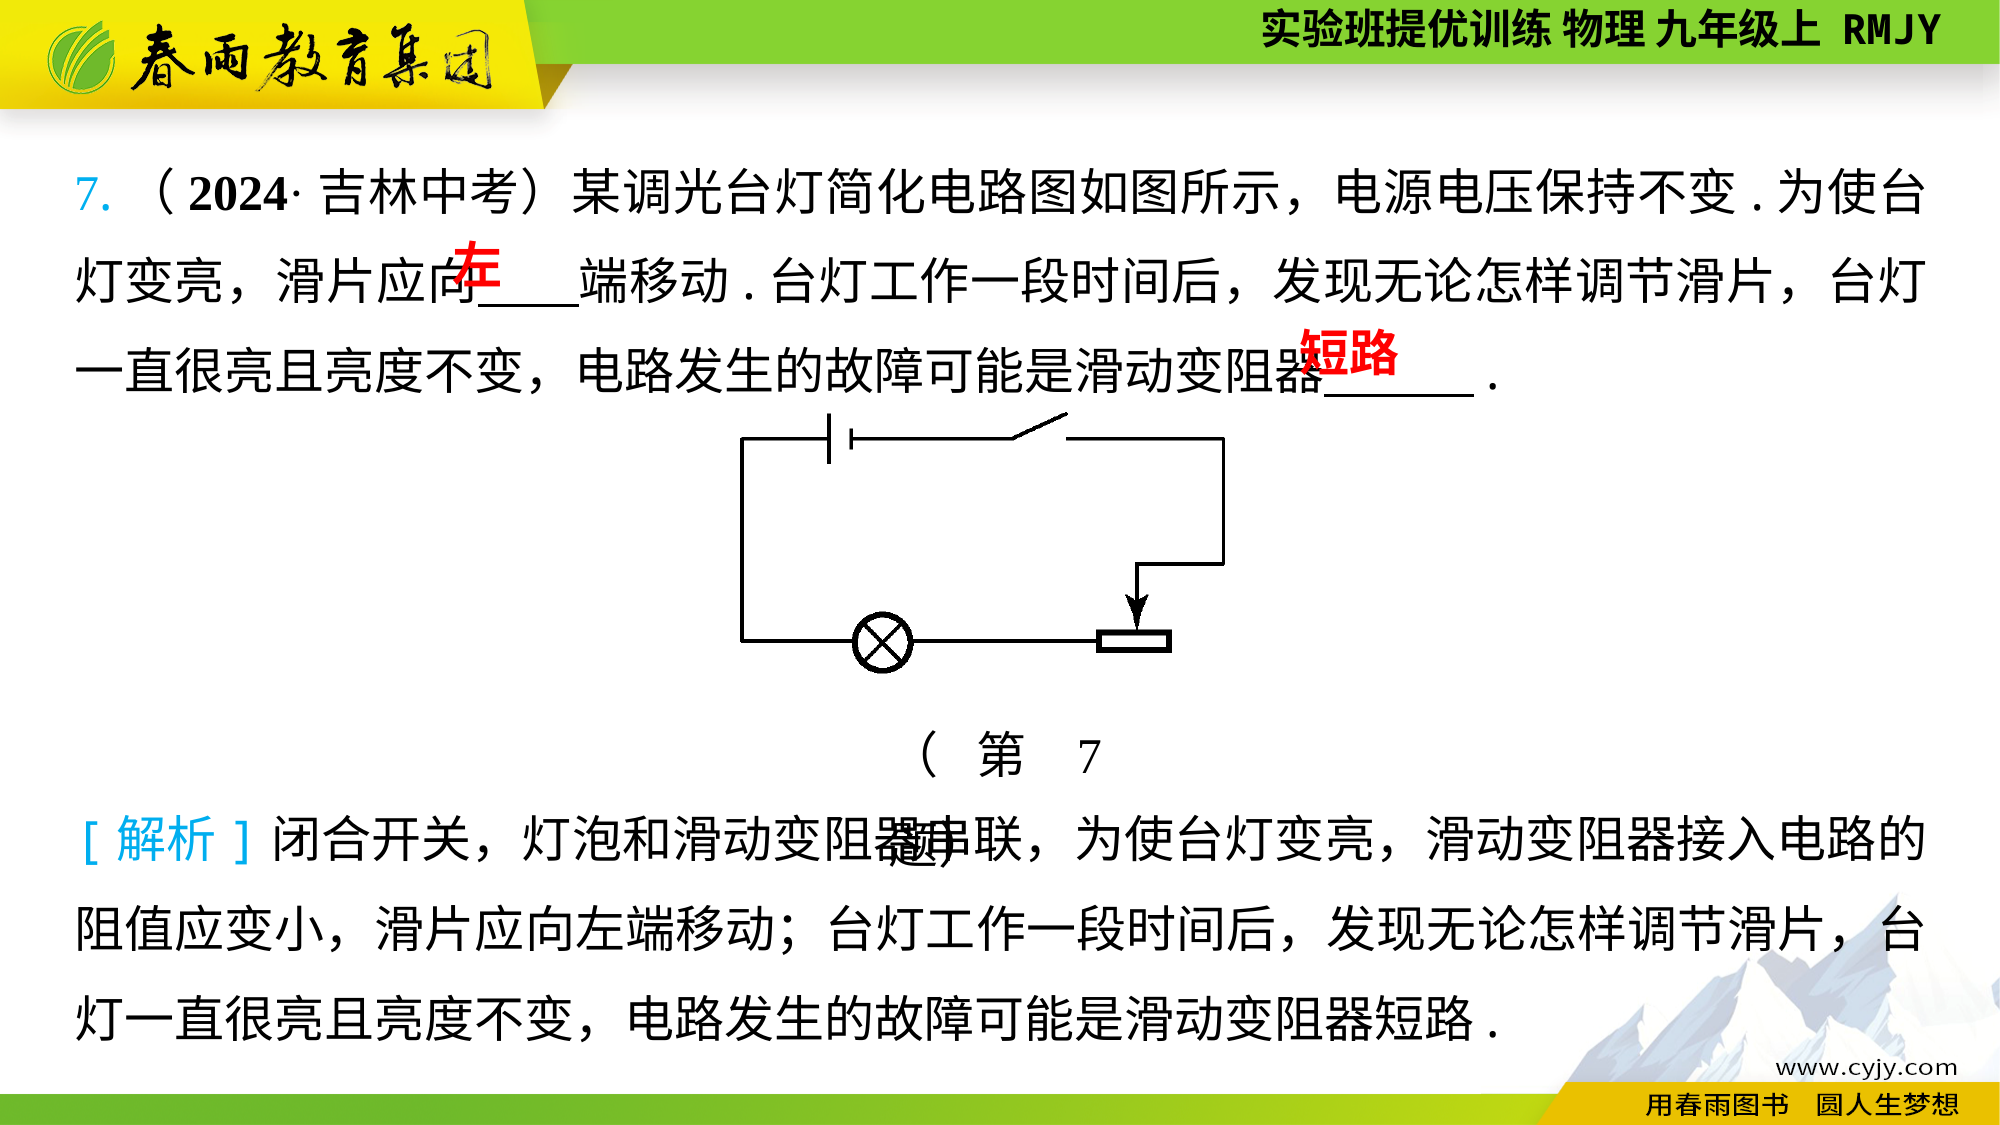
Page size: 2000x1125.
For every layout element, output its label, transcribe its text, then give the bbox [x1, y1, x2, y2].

text_box [解析]闭合开关，灯泡和滑动变阻器串联，为使台灯变亮，滑动变阻器接入电路的阻值应变小，滑片应向左端移动；台灯工作一段时间后，发现无论怎样调节滑片，台灯一直很亮且亮度不变，电路发生的故障可能是滑动变阻器短路. [59, 770, 1944, 1056]
text_box （第7题） [873, 686, 1129, 770]
list 7.（2024·吉林中考）某调光台灯简化电路图如图所示，电源电压保持不变.为使台灯变亮，滑片应向 端移动.台灯工作一段时间后，发现无论怎样调节滑片，台灯一直很亮且亮度不变，电路发生的故障可能是滑动变阻器 . [59, 122, 1944, 411]
text_box 短路 [1284, 313, 1415, 389]
text_box 左 [437, 226, 518, 301]
picture [0, 0, 2000, 1125]
